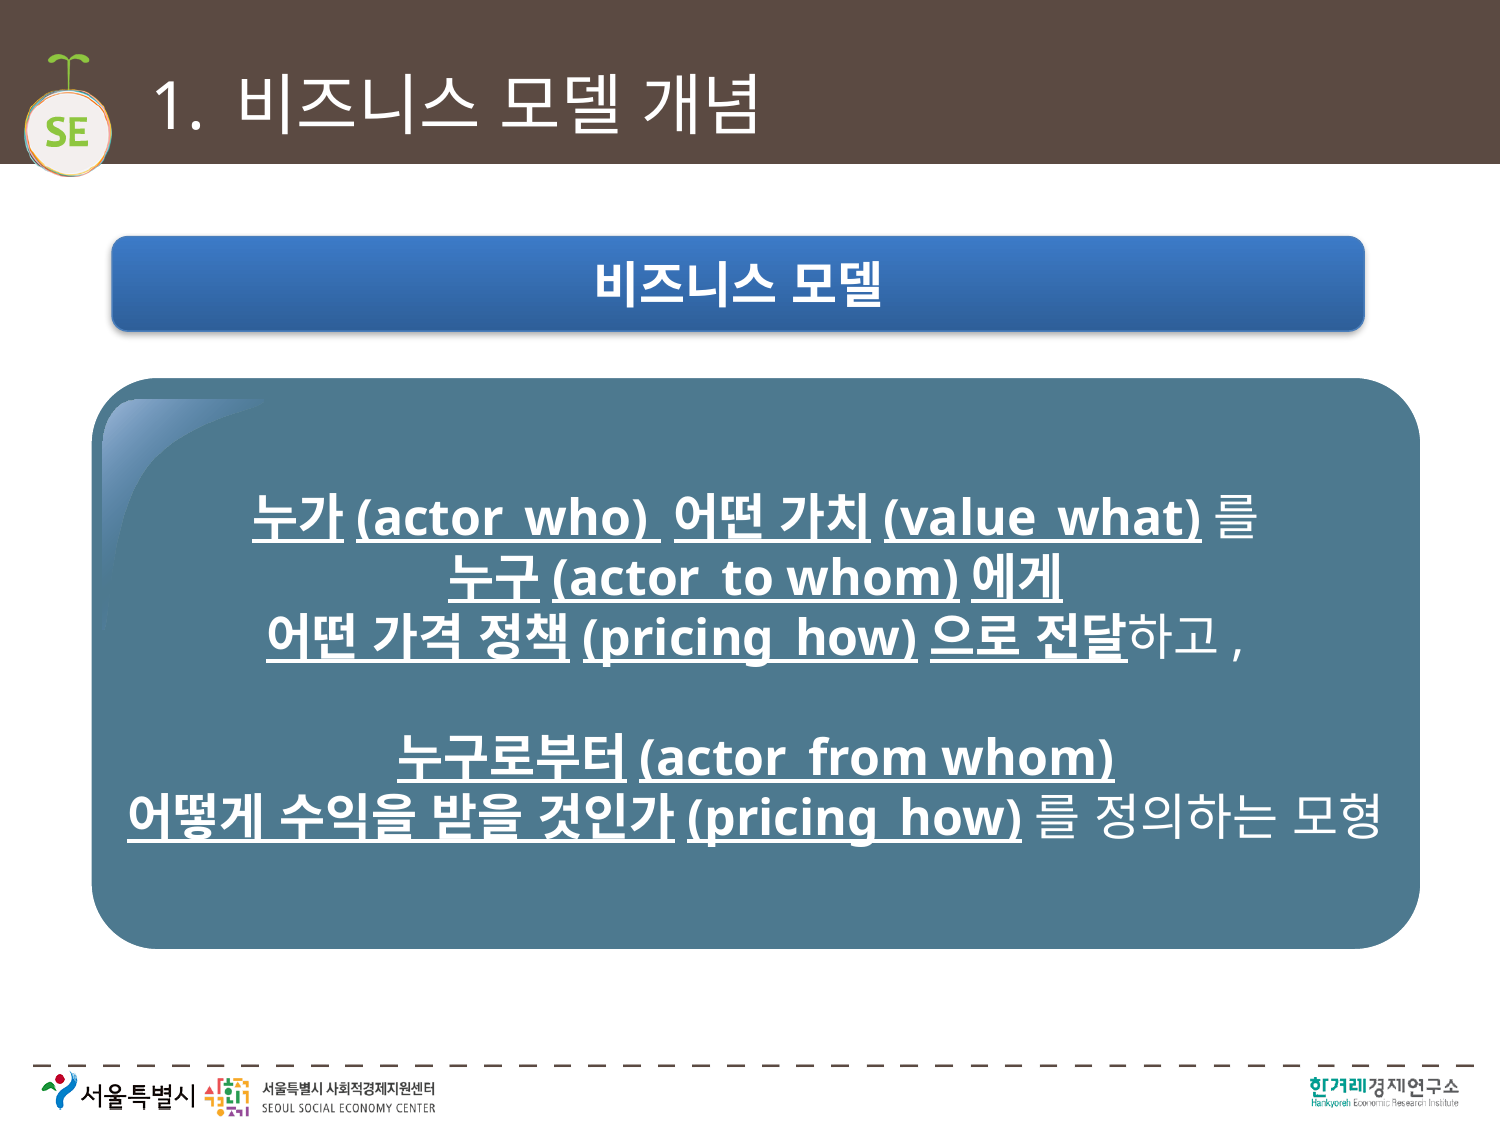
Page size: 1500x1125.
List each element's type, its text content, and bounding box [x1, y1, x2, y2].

title 비즈니스 모델 개념 [135, 45, 1463, 161]
picture [0, 0, 1500, 1125]
text_box 비즈니스 모델 [111, 235, 1365, 332]
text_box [88, 374, 1424, 953]
